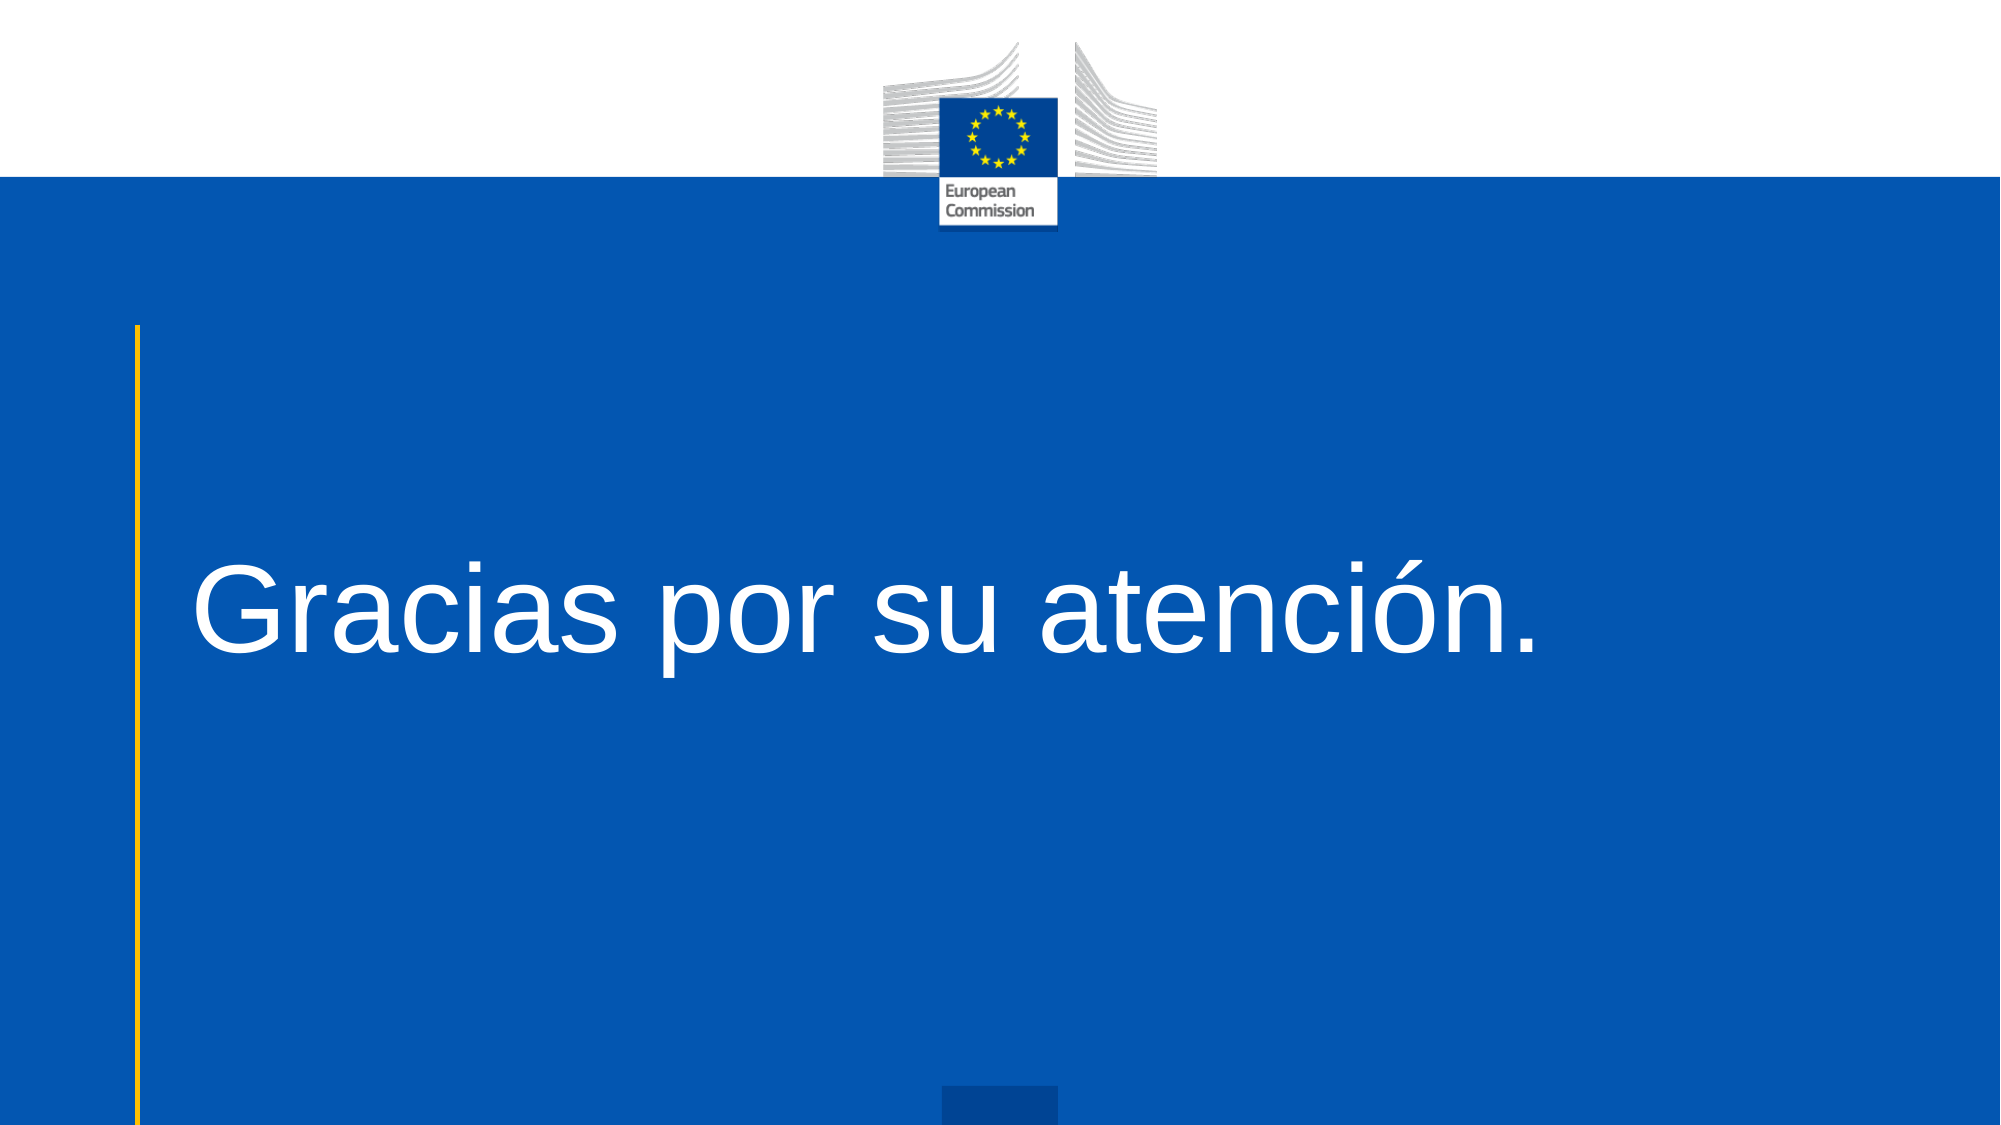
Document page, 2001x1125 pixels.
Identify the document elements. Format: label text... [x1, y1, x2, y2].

title Gracias por su atención. [175, 326, 1827, 680]
picture [883, 42, 1157, 232]
